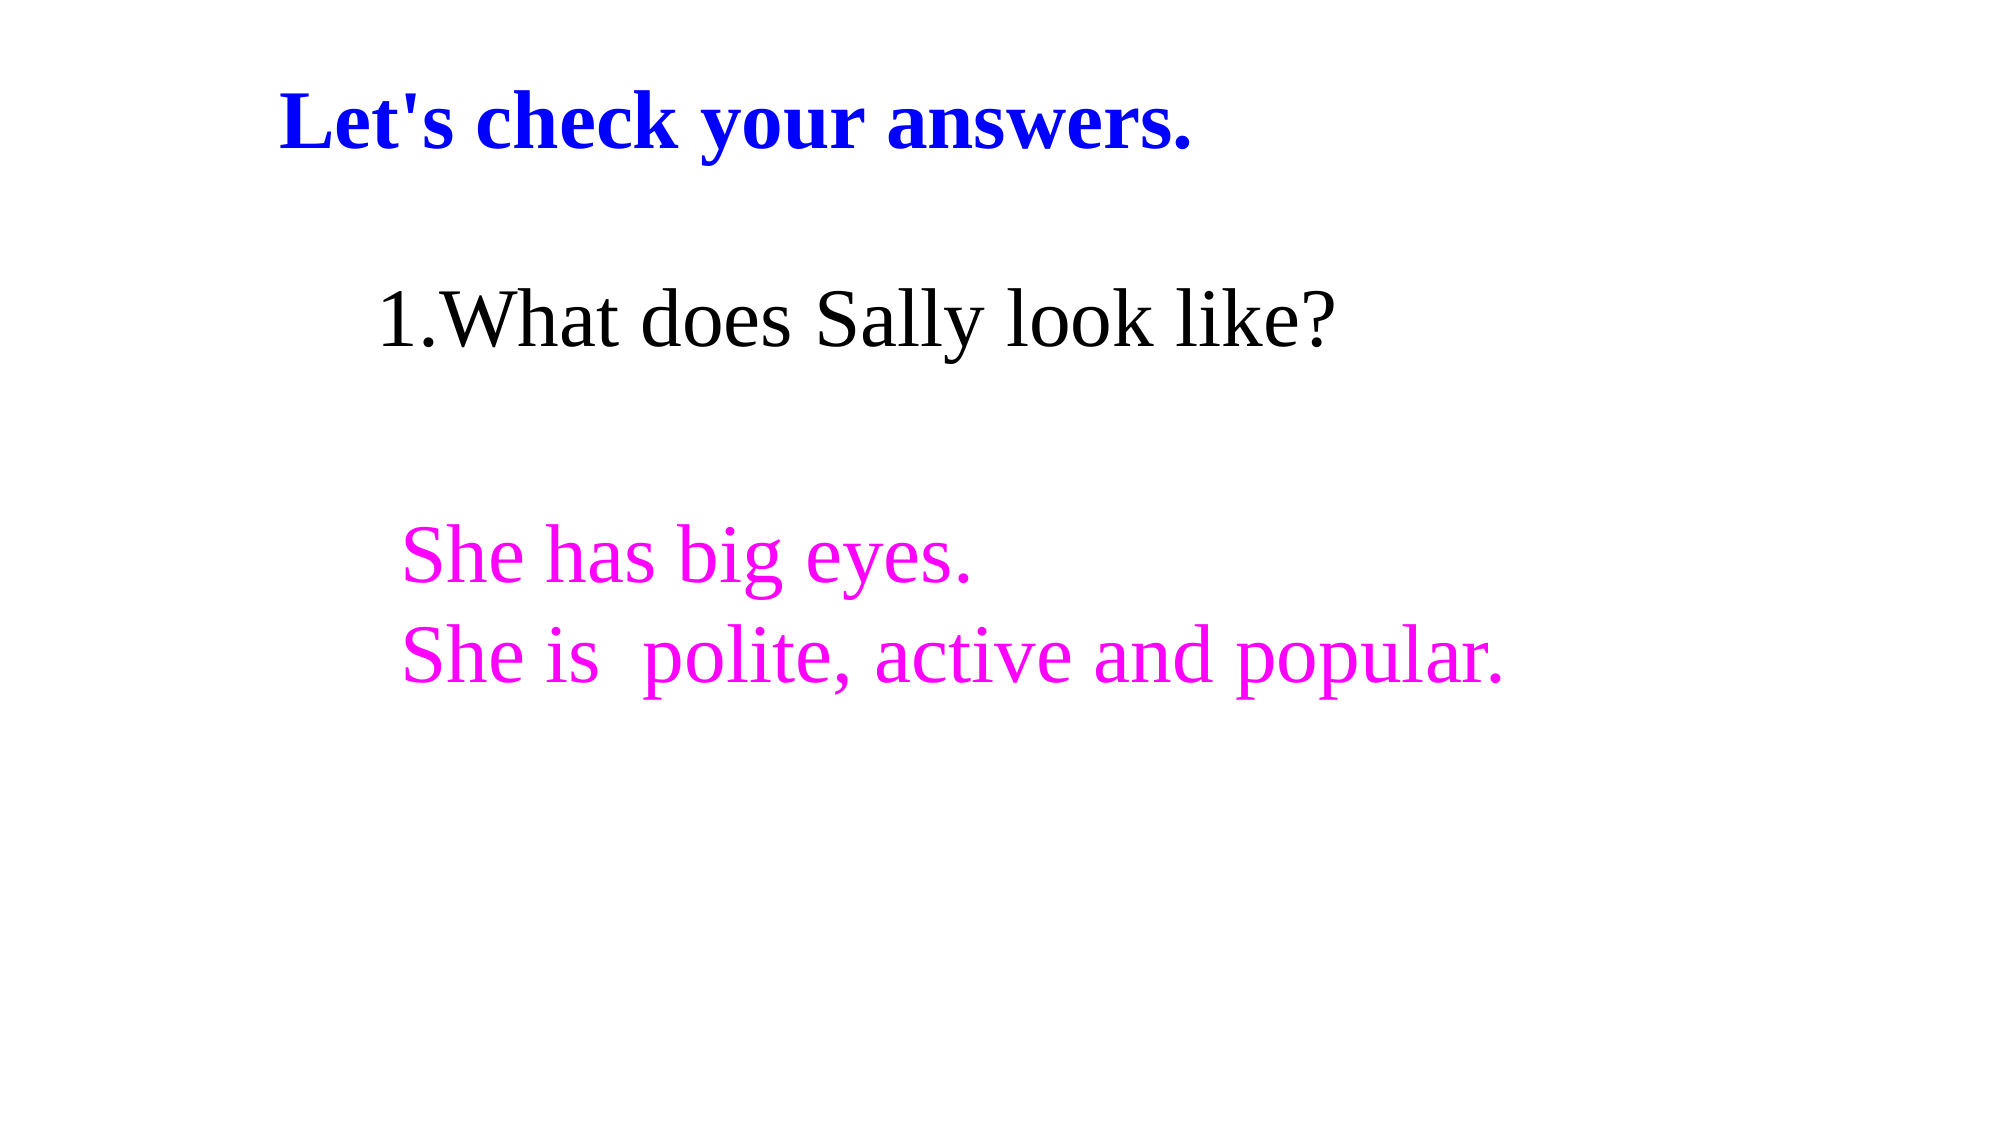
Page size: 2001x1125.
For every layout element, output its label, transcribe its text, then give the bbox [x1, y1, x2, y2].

text_box 1.What does Sally look like? [362, 255, 1353, 371]
text_box Let's check your answers. [264, 58, 1213, 173]
text_box She has big eyes. She is polite, active and popular. [385, 491, 1523, 707]
